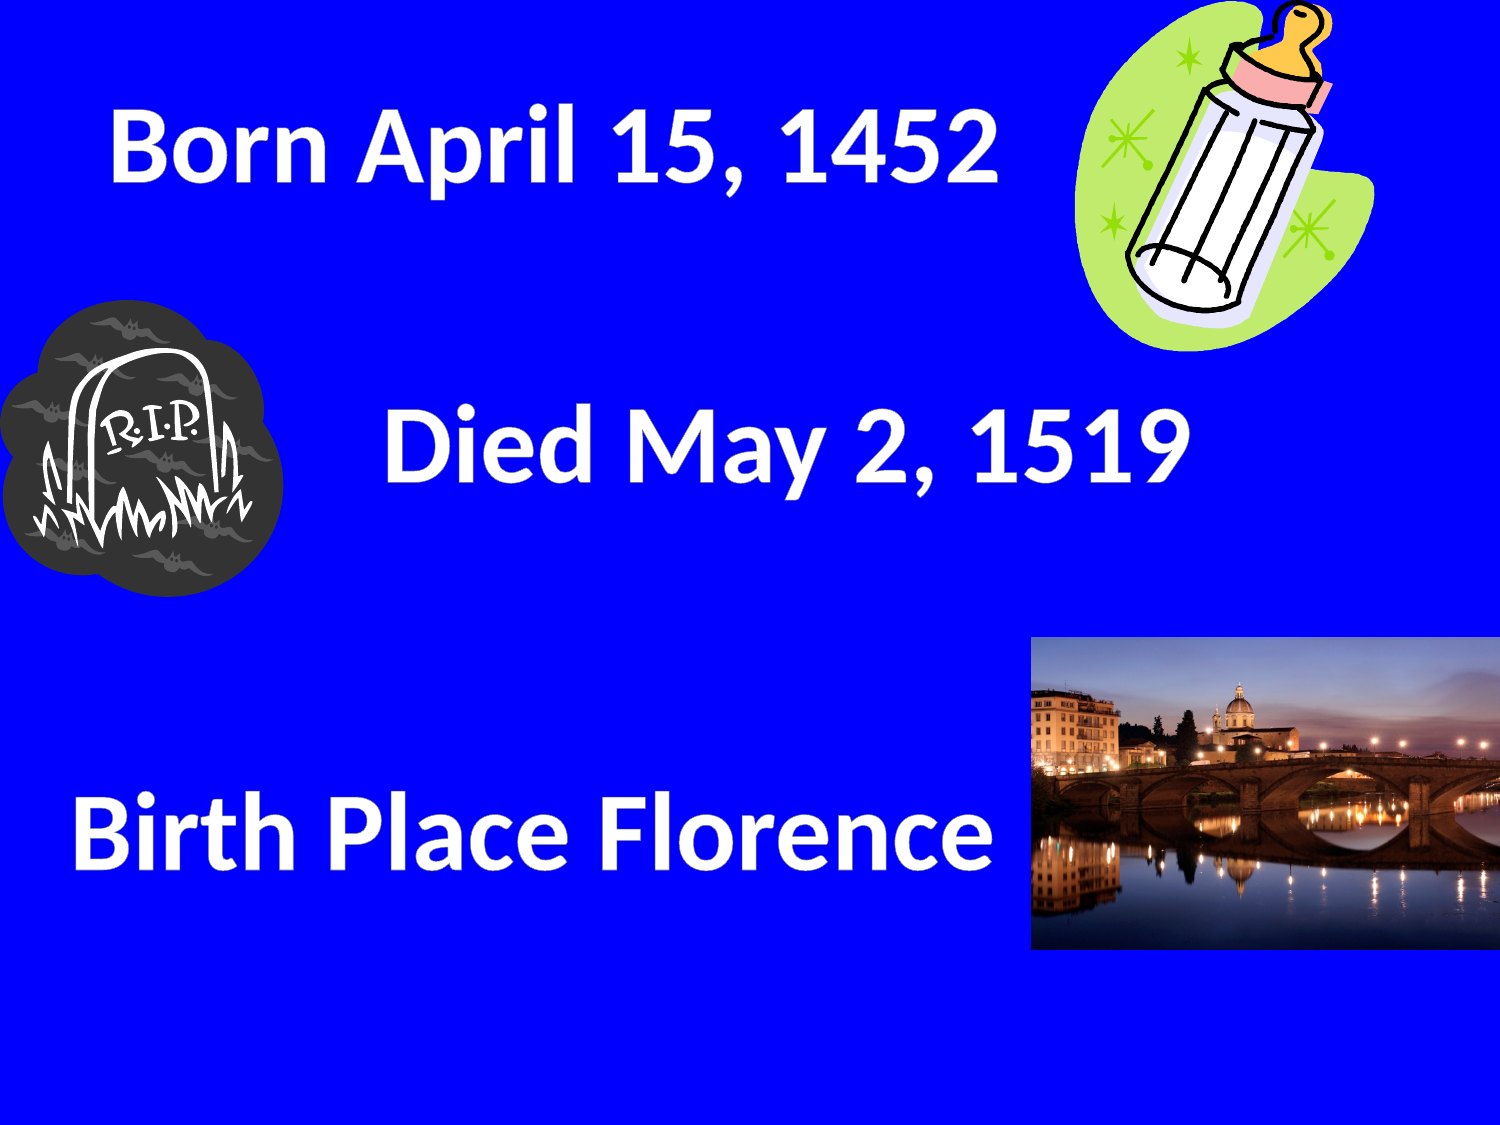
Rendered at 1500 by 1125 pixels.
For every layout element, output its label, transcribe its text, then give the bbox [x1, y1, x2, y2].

picture [1074, 0, 1375, 352]
picture [0, 299, 284, 598]
text_box Died May 2, 1519 [366, 362, 1208, 513]
text_box Birth Place Florence [54, 749, 1012, 900]
picture [1030, 637, 1500, 951]
text_box Born April 15, 1452 [92, 62, 1018, 213]
